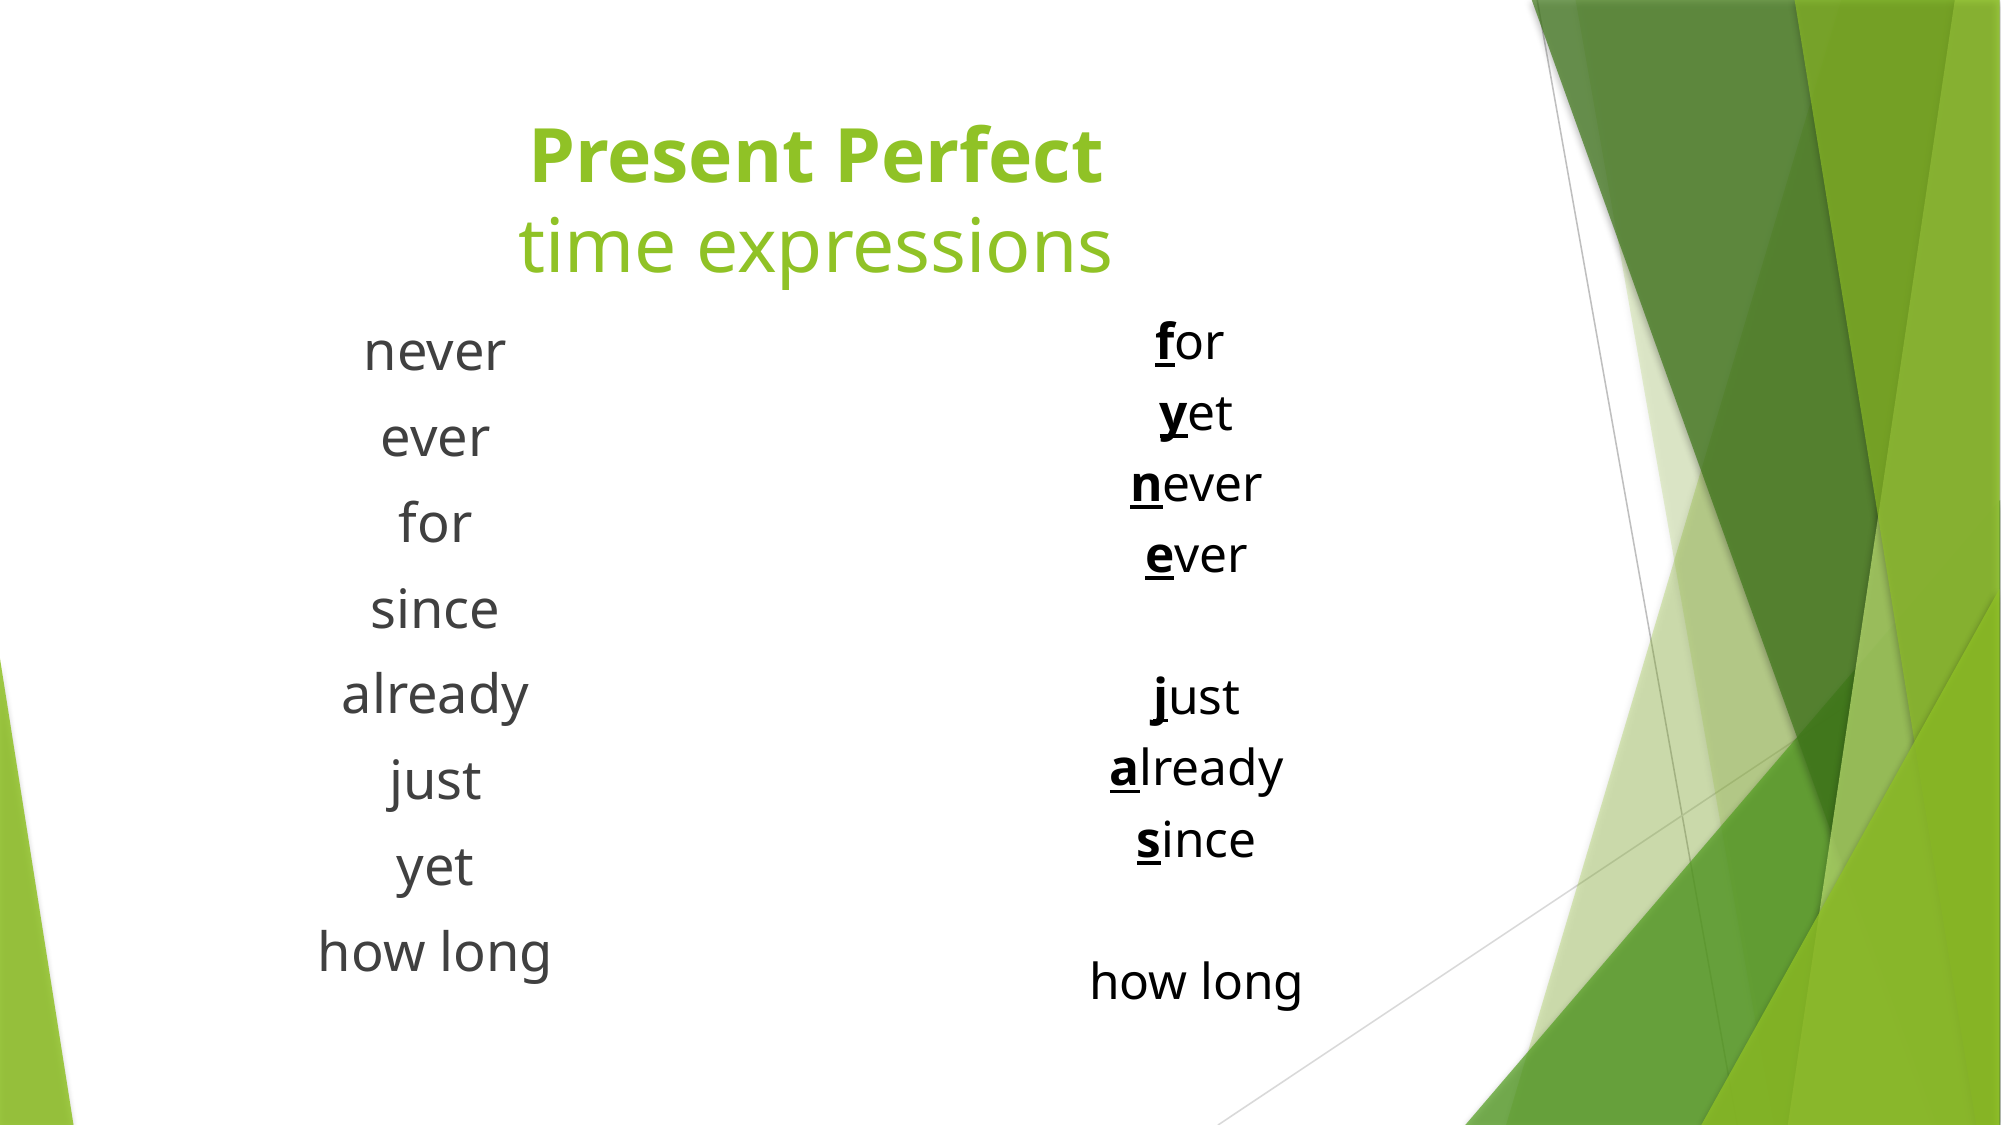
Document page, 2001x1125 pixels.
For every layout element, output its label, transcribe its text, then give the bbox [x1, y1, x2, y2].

text_box for yet never ever just already since how long [872, 309, 1522, 1023]
list never ever for since already just yet how long [111, 309, 761, 1023]
title Present Perfect time expressions [111, 99, 1522, 317]
